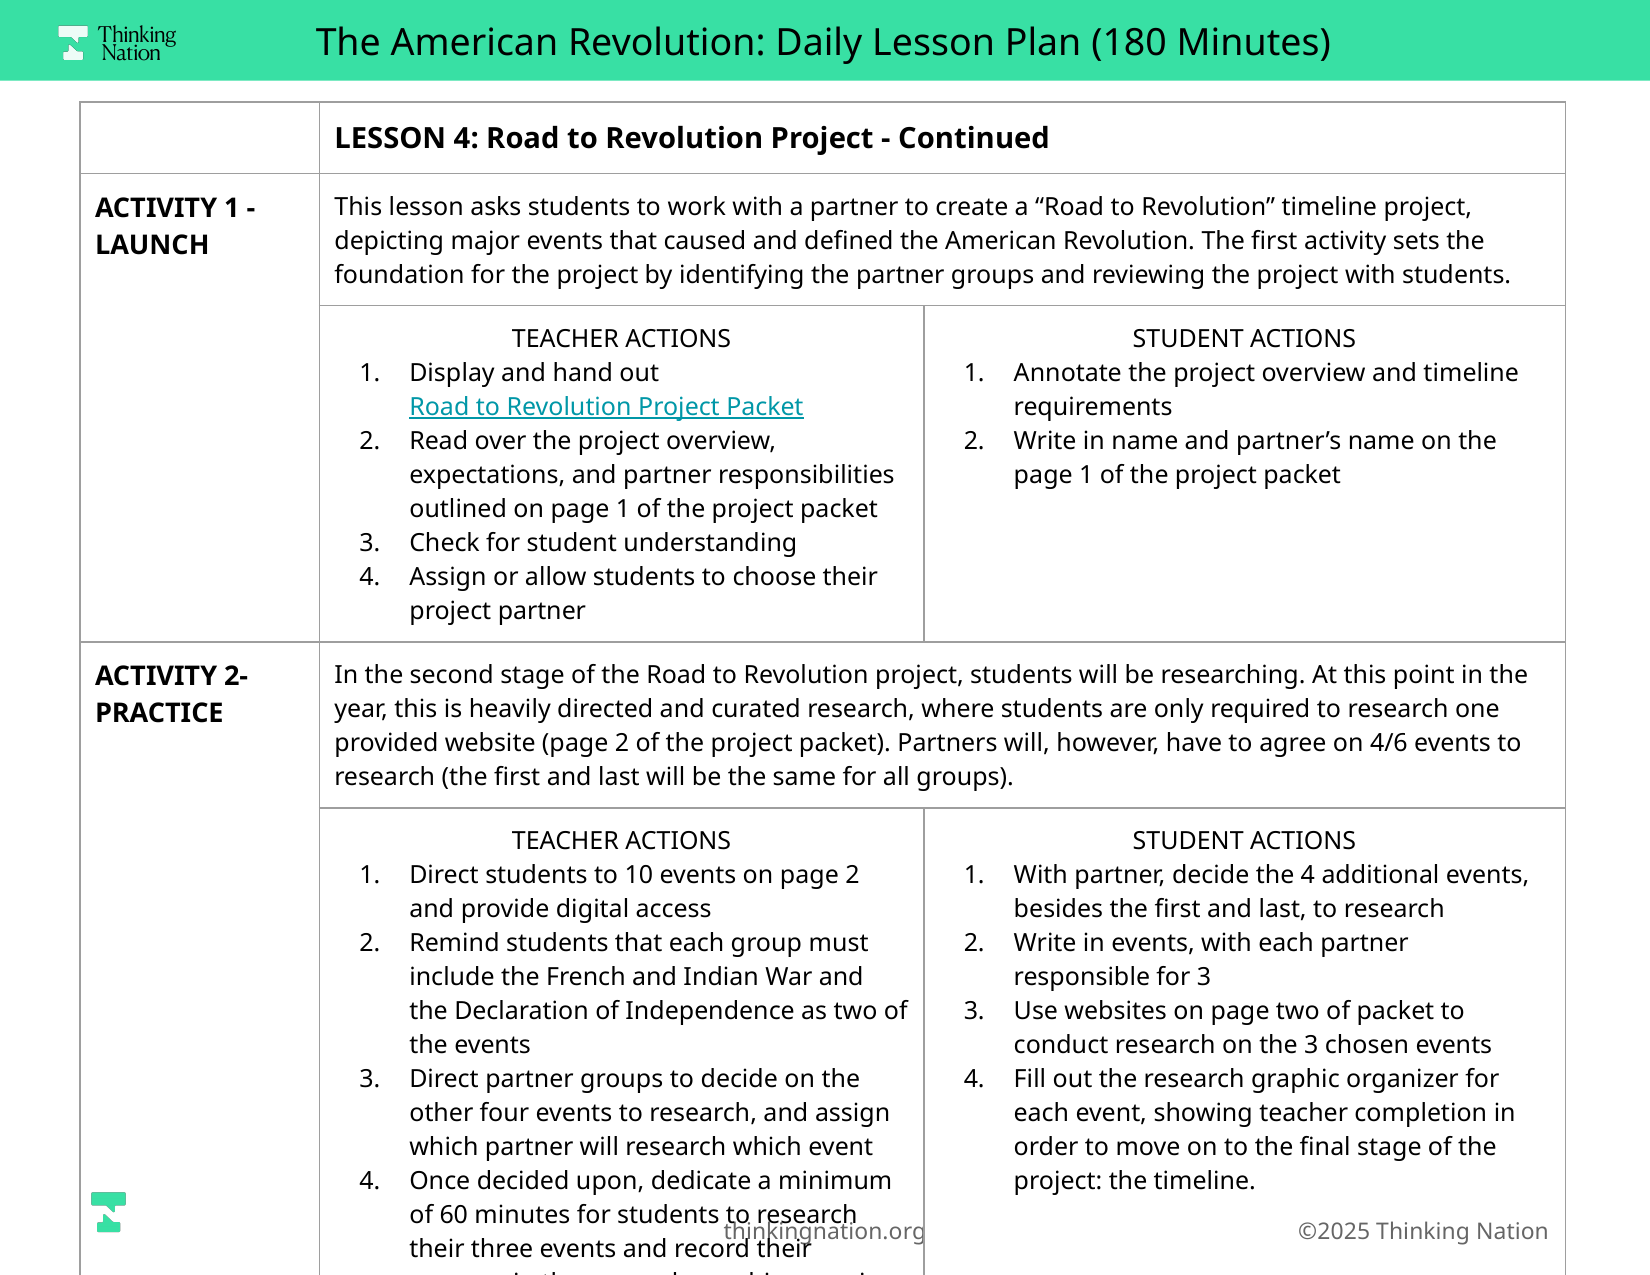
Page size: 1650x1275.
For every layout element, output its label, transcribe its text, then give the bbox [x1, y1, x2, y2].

table_cell In the second stage of the Road to Revolution project, students will be researching. At this point in the year, this is heavily directed and curated research, where students are only required to research one provided website (page 2 of the project packet). Partners will, however, have to agree on 4/6 events to research (the first and last will be the same for all groups). [320, 643, 1565, 807]
table_cell This lesson asks students to work with a partner to create a “Road to Revolution” timeline project, depicting major events that caused and defined the American Revolution. The first activity sets the foundation for the project by identifying the partner groups and reviewing the project with students. [320, 174, 1565, 305]
table_cell ACTIVITY 1 - LAUNCH [81, 174, 319, 641]
table_cell STUDENT ACTIONS With partner, decide the 4 additional events, besides the first and last, to research Write in events, with each partner responsible for 3 Use websites on page two of packet to conduct research on the 3 chosen events Fill out the research graphic organizer for each event, showing teacher completion in order to move on to the final stage of the project: the timeline. [925, 809, 1565, 1275]
table_cell ACTIVITY 2- PRACTICE [81, 643, 319, 1275]
table_cell TEACHER ACTIONS Display and hand out Road to Revolution Project Packet Read over the project overview, expectations, and partner responsibilities outlined on page 1 of the project packet Check for student understanding Assign or allow students to choose their project partner [320, 306, 923, 641]
text_box The American Revolution: Daily Lesson Plan (180 Minutes) [0, 0, 1650, 81]
picture [80, 1184, 136, 1240]
table_header [81, 103, 319, 173]
table_cell TEACHER ACTIONS Direct students to 10 events on page 2 and provide digital access Remind students that each group must include the French and Indian War and the Declaration of Independence as two of the events Direct partner groups to decide on the other four events to research, and assign which partner will research which event Once decided upon, dedicate a minimum of 60 minutes for students to research their three events and record their answers in the research graphic organizer [320, 809, 923, 1275]
table_cell STUDENT ACTIONS Annotate the project overview and timeline requirements Write in name and partner’s name on the page 1 of the project packet [925, 306, 1565, 641]
table_header LESSON 4: Road to Revolution Project - Continued [320, 103, 1565, 173]
picture [45, 14, 180, 71]
